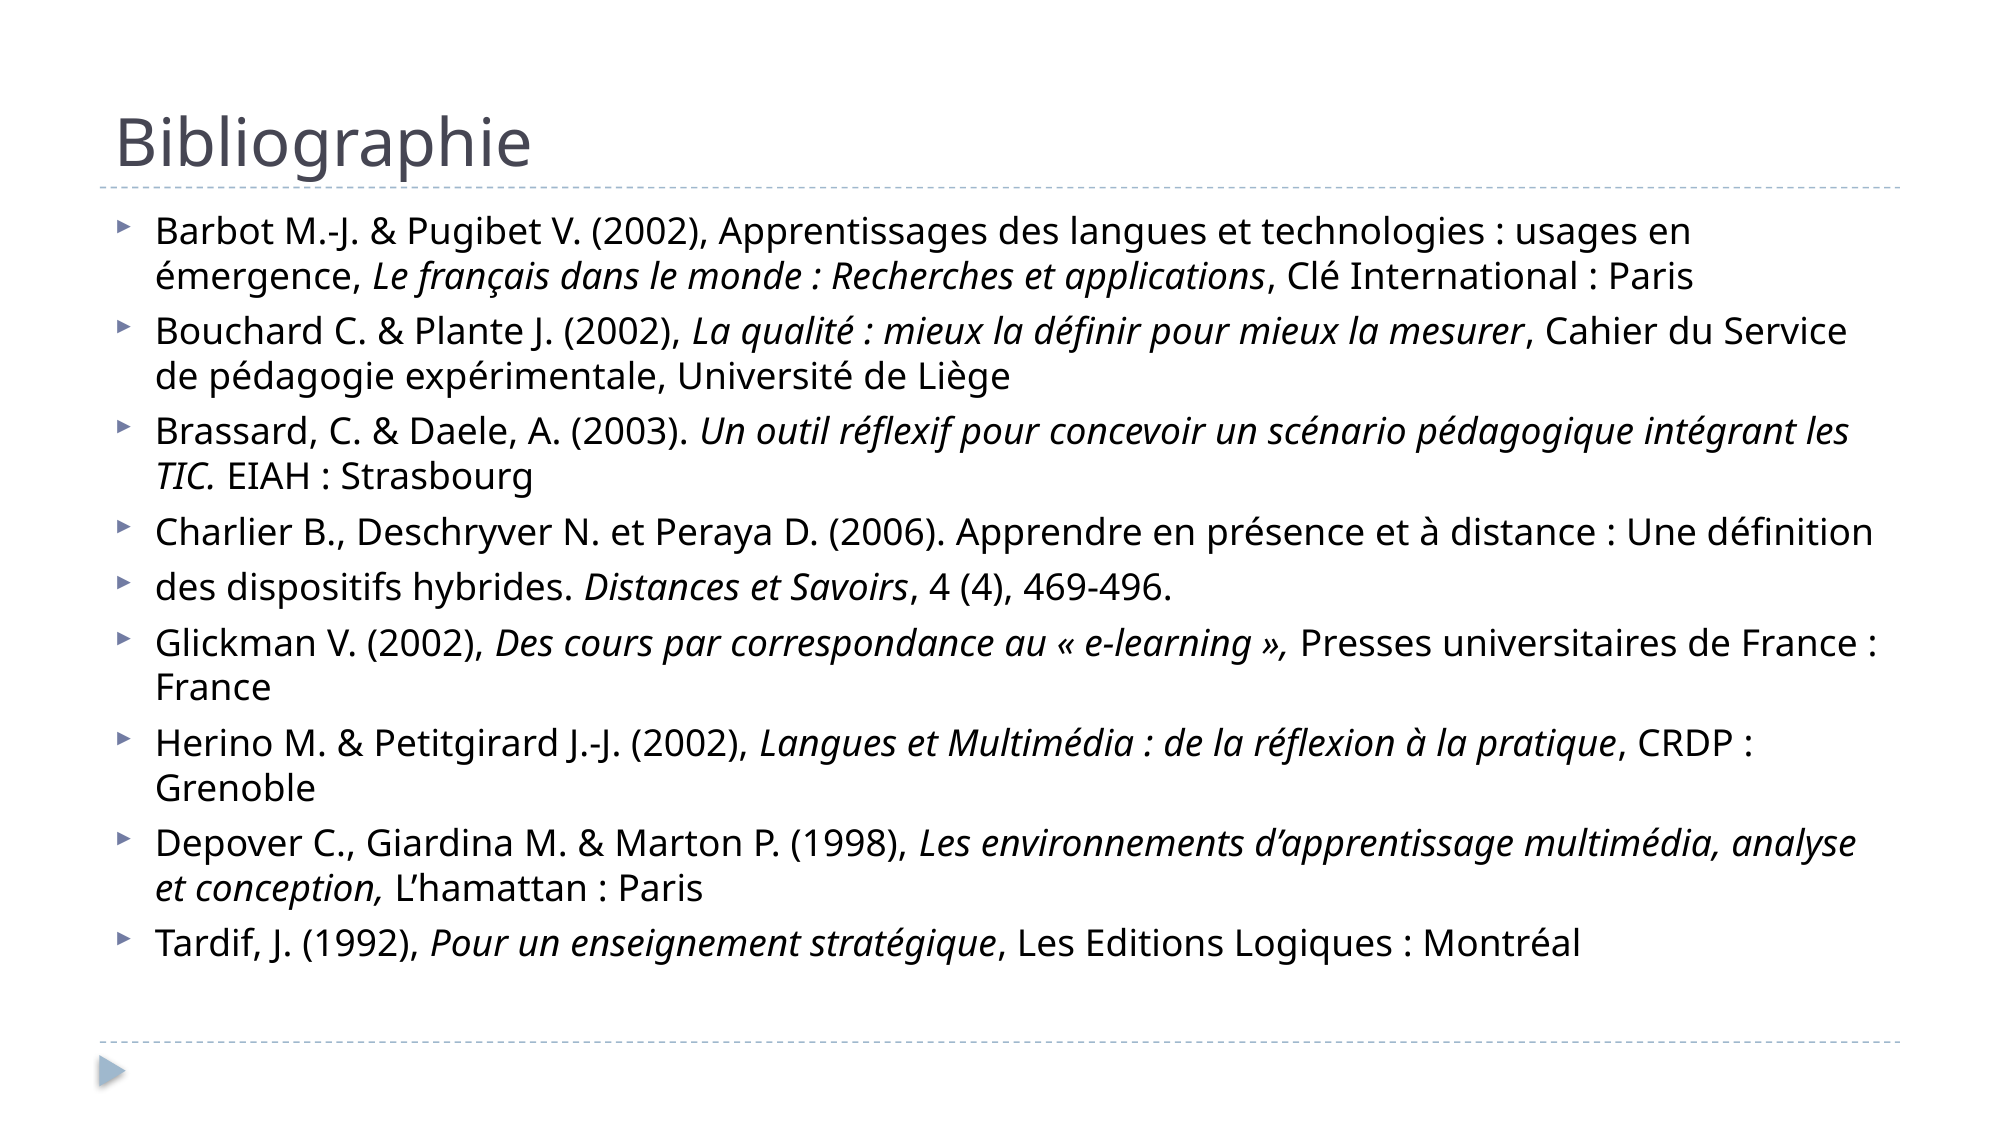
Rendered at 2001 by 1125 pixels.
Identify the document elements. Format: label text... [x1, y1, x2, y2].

title Bibliographie [99, 24, 1900, 188]
list Barbot M.-J. & Pugibet V. (2002), Apprentissages des langues et technologies : usages en émergence, Le français dans le monde : Recherches et applications, Clé International : Paris Bouchard C. & Plante J. (2002), La qualité : mieux la définir pour mieux la mesurer, Cahier du Service de pédagogie expérimentale, Université de Liège Brassard, C. & Daele, A. (2003). Un outil réflexif pour concevoir un scénario pédagogique intégrant les TIC. EIAH : Strasbourg Charlier B., Deschryver N. et Peraya D. (2006). Apprendre en présence et à distance : Une définition des dispositifs hybrides. Distances et Savoirs, 4 (4), 469-496. Glickman V. (2002), Des cours par correspondance au « e-learning », Presses universitaires de France : France Herino M. & Petitgirard J.-J. (2002), Langues et Multimédia : de la réflexion à la pratique, CRDP : Grenoble Depover C., Giardina M. & Marton P. (1998), Les environnements d’apprentissage multimédia, analyse et conception, L’hamattan : Paris Tardif, J. (1992), Pour un enseignement stratégique, Les Editions Logiques : Montréal [99, 200, 1900, 1010]
